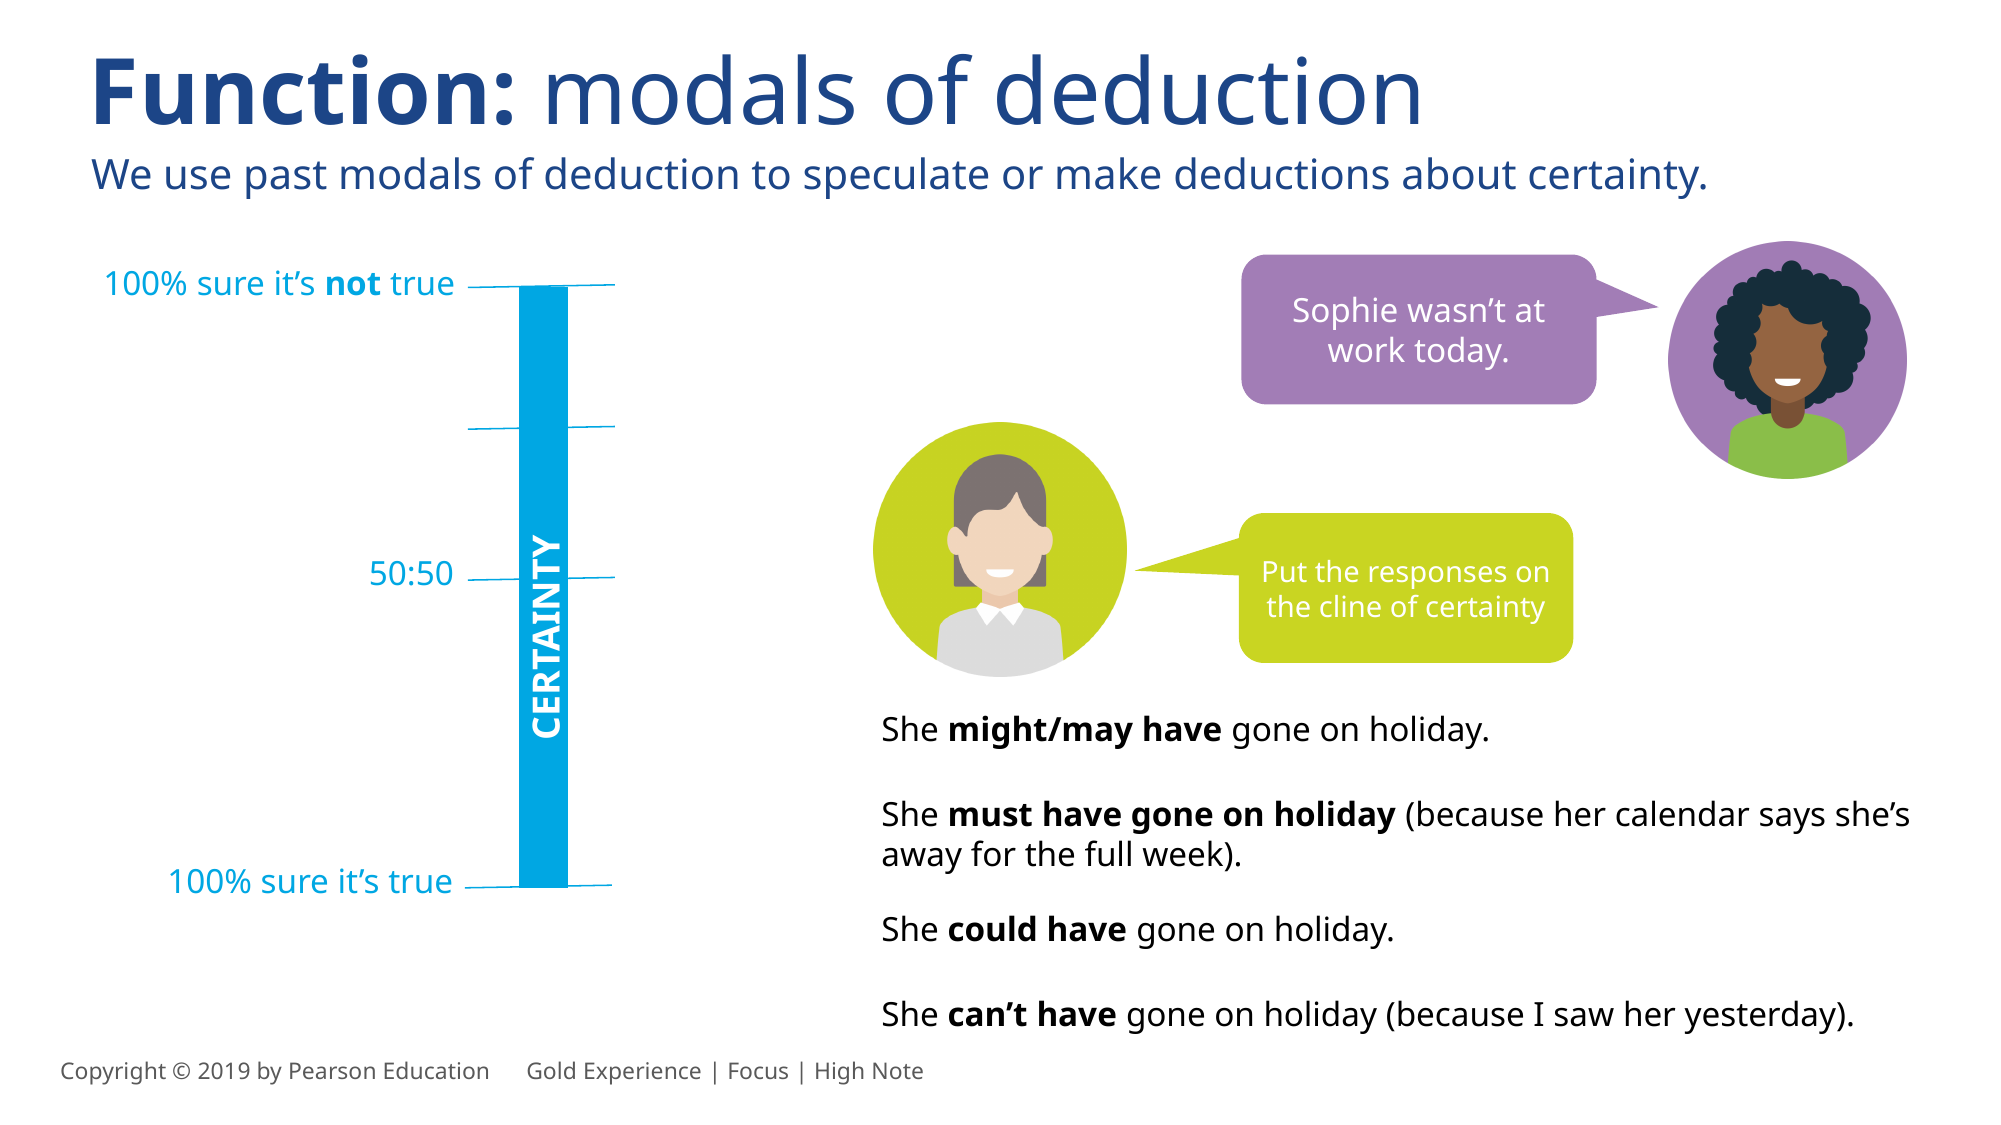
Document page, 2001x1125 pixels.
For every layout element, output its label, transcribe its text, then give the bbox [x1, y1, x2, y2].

text_box She can’t have gone on holiday (because I saw her yesterday). [866, 985, 1907, 1071]
text_box Put the responses on the cline of certainty [1134, 513, 1574, 663]
picture [1668, 240, 1907, 480]
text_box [26, 254, 615, 922]
text_box She might/may have gone on holiday. [866, 700, 1742, 785]
footer Copyright © 2019 by Pearson Education Gold Experience | Focus | High Note [45, 1040, 1084, 1101]
picture [873, 422, 1127, 677]
text_box We use past modals of deduction to speculate or make deductions about certainty. [76, 146, 1798, 214]
text_box Sophie wasn’t at work today. [1241, 254, 1659, 405]
text_box Function: modals of deduction [73, 37, 1716, 170]
text_box She could have gone on holiday. [866, 900, 1742, 985]
text_box She must have gone on holiday (because her calendar says she’s away for the full week). [866, 785, 1946, 883]
